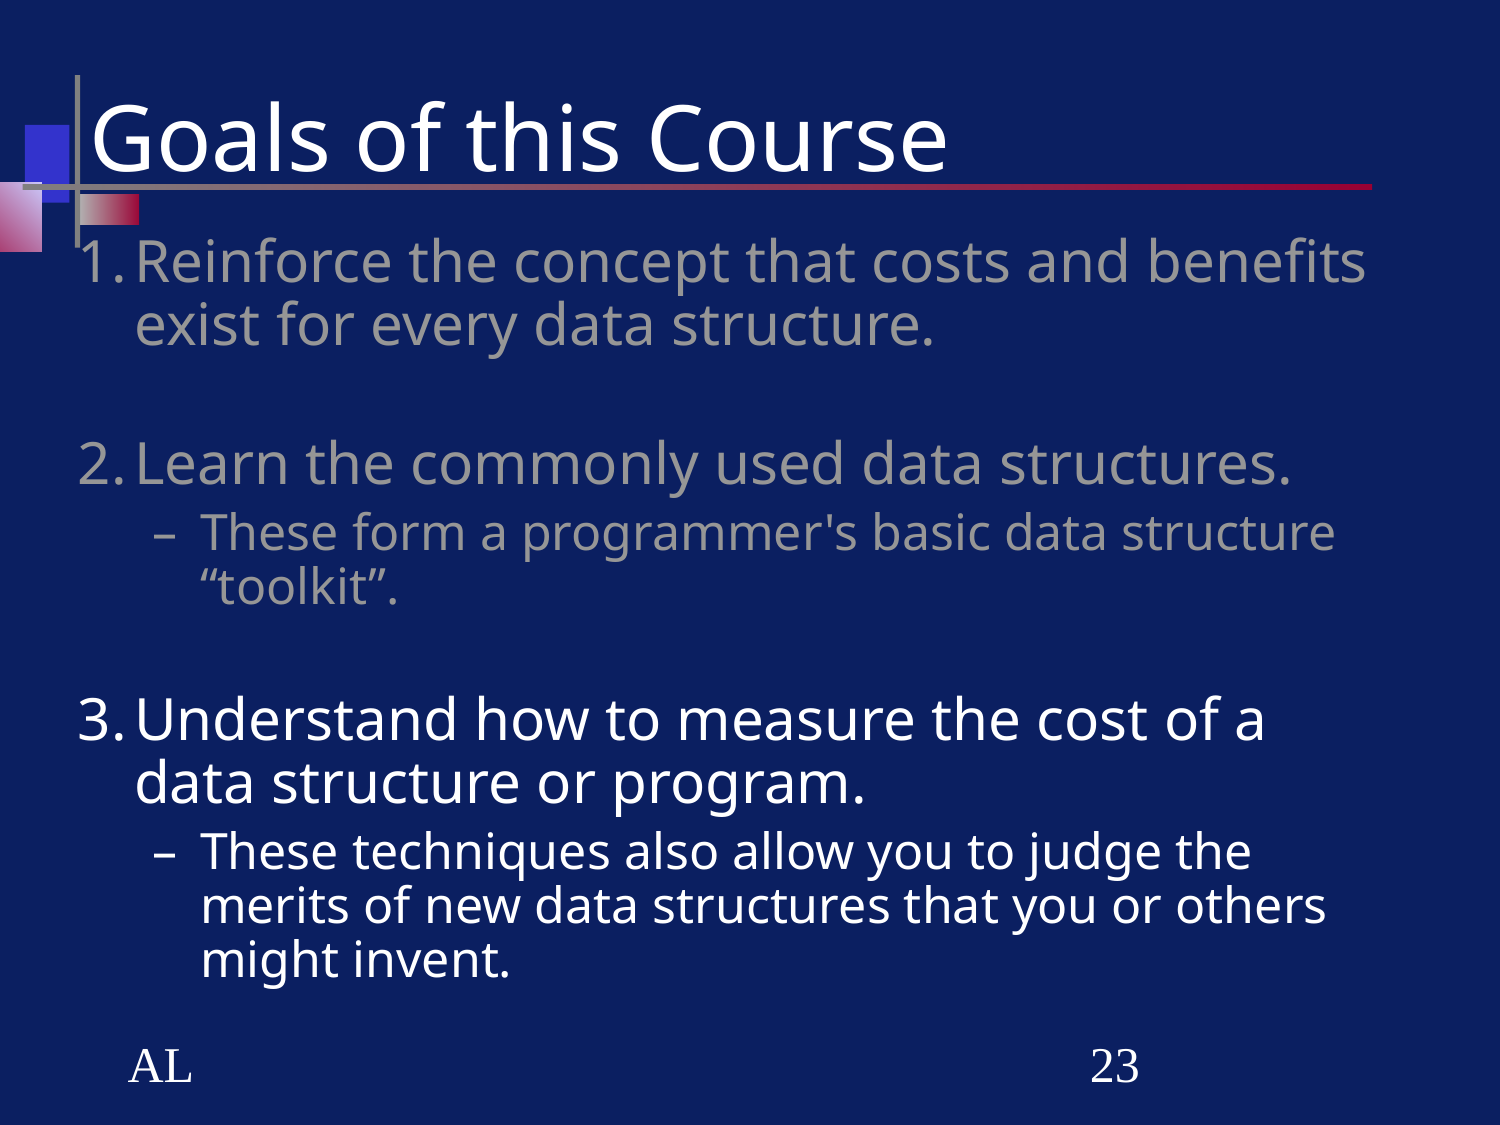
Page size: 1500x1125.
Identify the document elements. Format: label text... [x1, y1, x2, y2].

title Goals of this Course [74, 59, 1425, 210]
slide_number ‹#› [1074, 1038, 1388, 1100]
list Reinforce the concept that costs and benefits exist for every data structure. Learn the commonly used data structures. These form a programmer's basic data structure “toolkit”. Understand how to measure the cost of a data structure or program. These techniques also allow you to judge the merits of new data structures that you or others might invent. [63, 224, 1413, 1038]
slide_number AL [112, 1038, 425, 1100]
